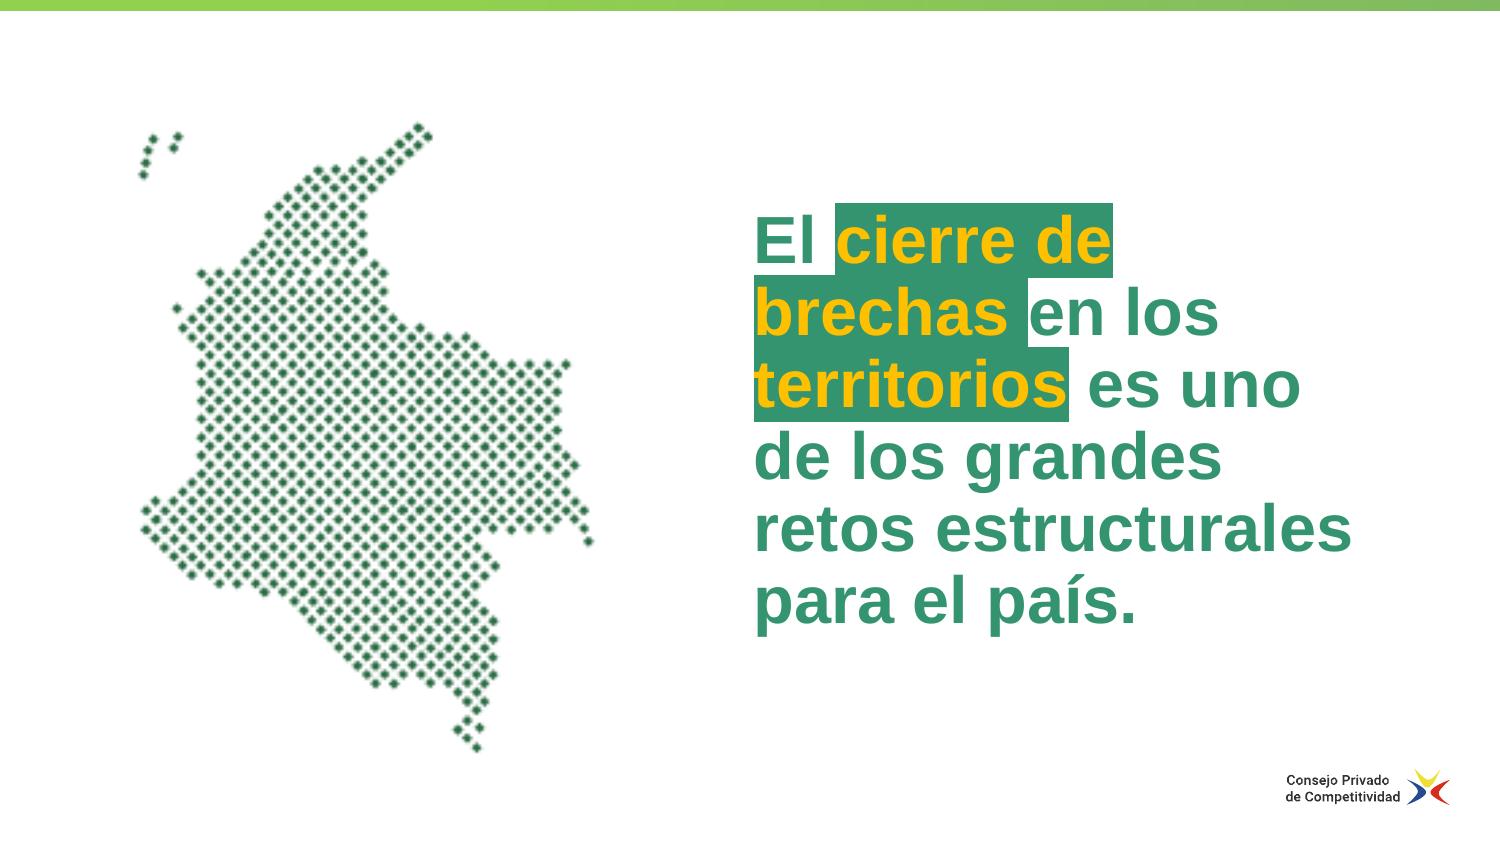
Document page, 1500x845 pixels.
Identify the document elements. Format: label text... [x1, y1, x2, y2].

text_box El cierre de brechas en los territorios es uno de los grandes retos estructurales para el país. [739, 63, 1398, 781]
picture [55, 62, 660, 802]
